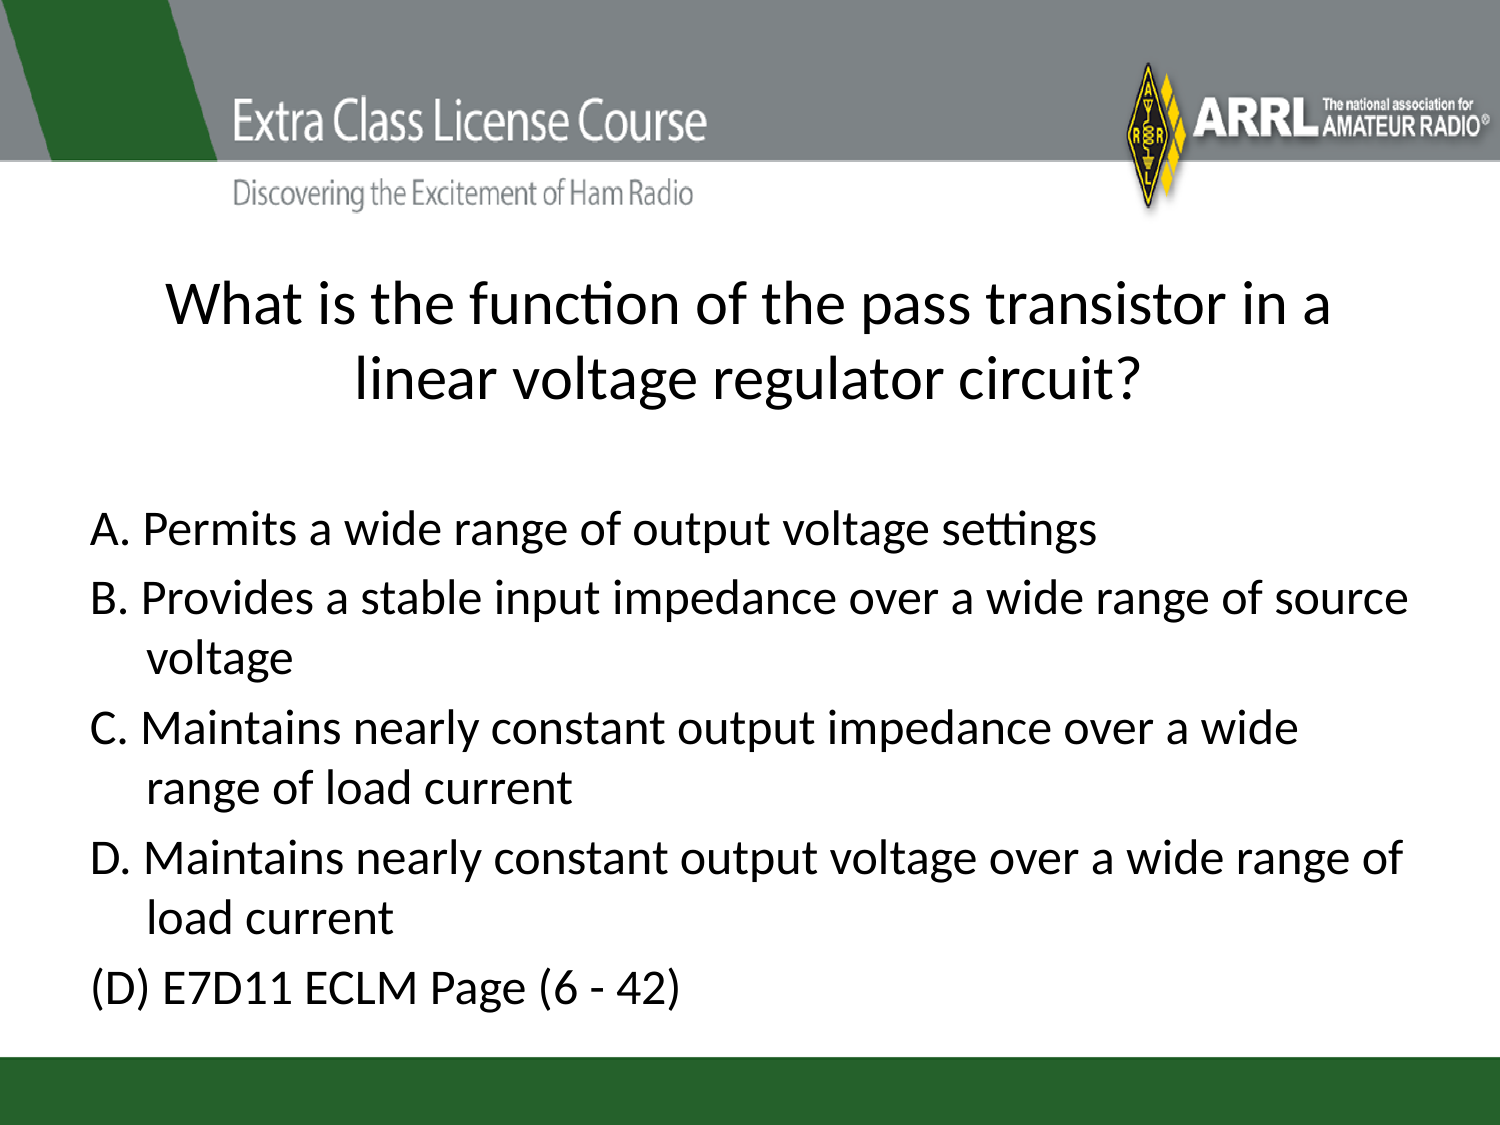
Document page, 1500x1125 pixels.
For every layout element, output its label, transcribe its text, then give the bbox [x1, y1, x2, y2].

list A. Permits a wide range of output voltage settings B. Provides a stable input impedance over a wide range of source voltage C. Maintains nearly constant output impedance over a wide range of load current D. Maintains nearly constant output voltage over a wide range of load current (D) E7D11 ECLM Page (6 - 42) [75, 487, 1425, 1005]
picture [0, 0, 1500, 1125]
title What is the function of the pass transistor in a linear voltage regulator circuit? [75, 254, 1425, 435]
